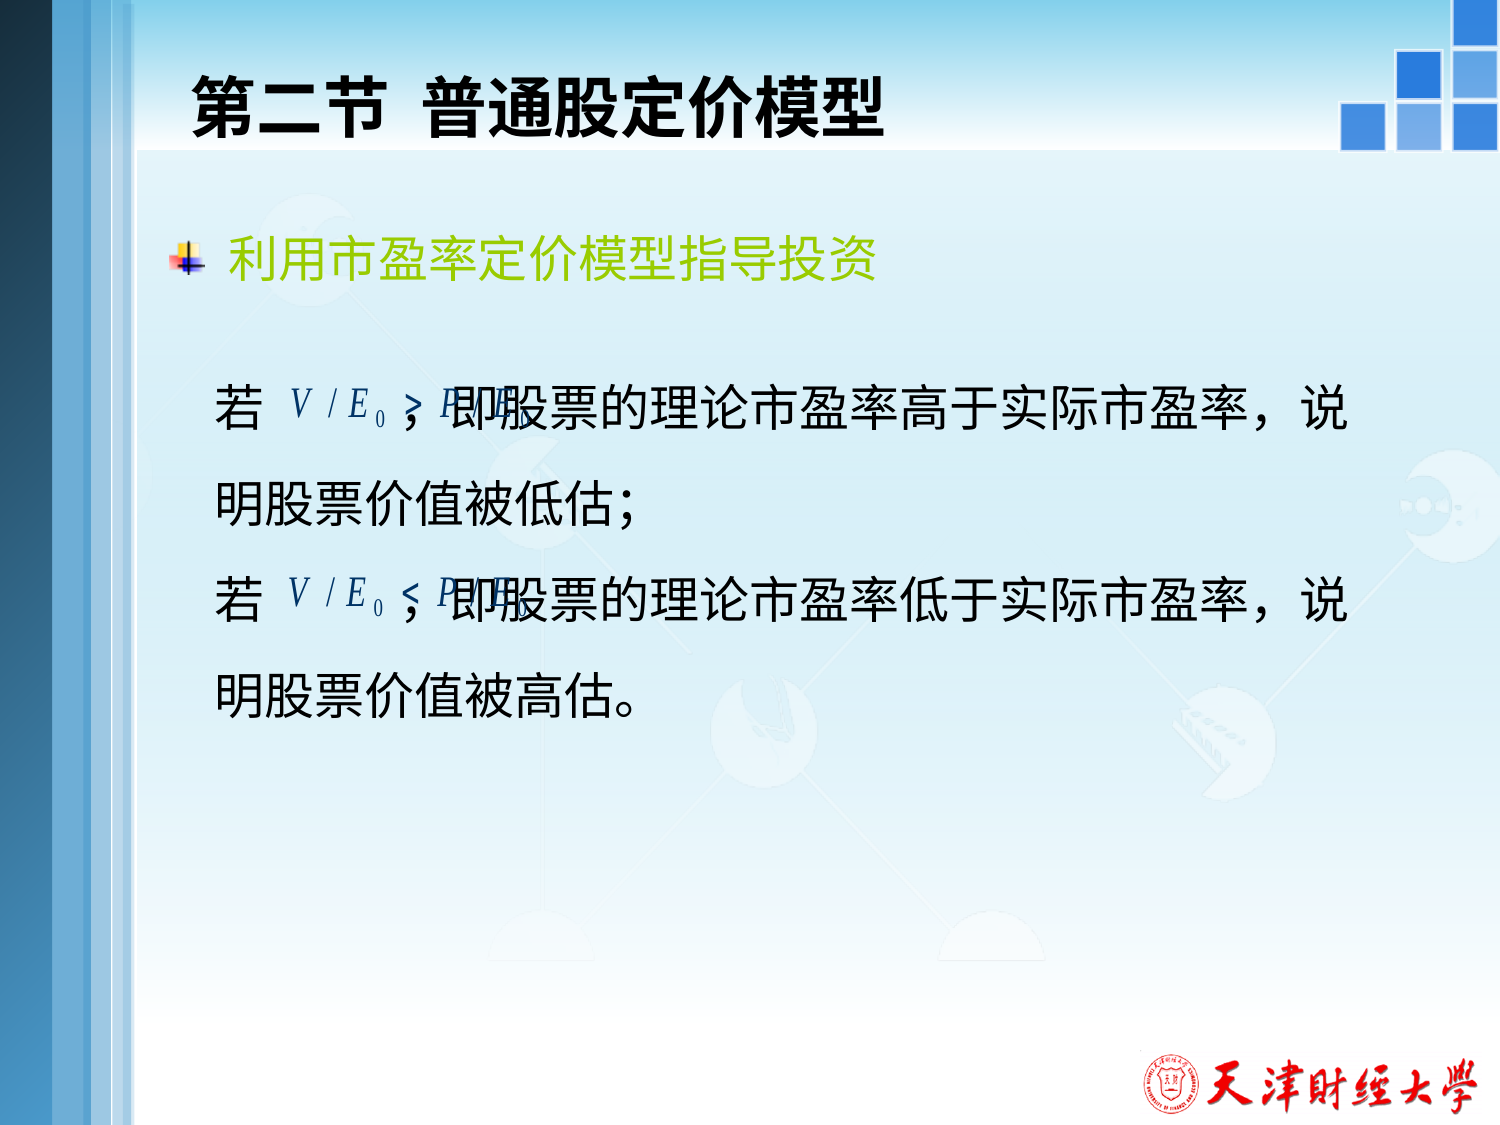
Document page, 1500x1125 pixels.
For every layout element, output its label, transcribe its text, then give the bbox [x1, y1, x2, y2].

picture [1131, 1049, 1500, 1119]
text_box 利用市盈率定价模型指导投资 [154, 219, 893, 295]
title 第二节 普通股定价模型 [174, 75, 1175, 138]
picture [132, 150, 1500, 965]
text_box 若 ，即股票的理论市盈率高于实际市盈率，说明股票价值被低估； 若 ，即股票的理论市盈率低于实际市盈率，说明股票价值被高估。 [200, 333, 1375, 733]
